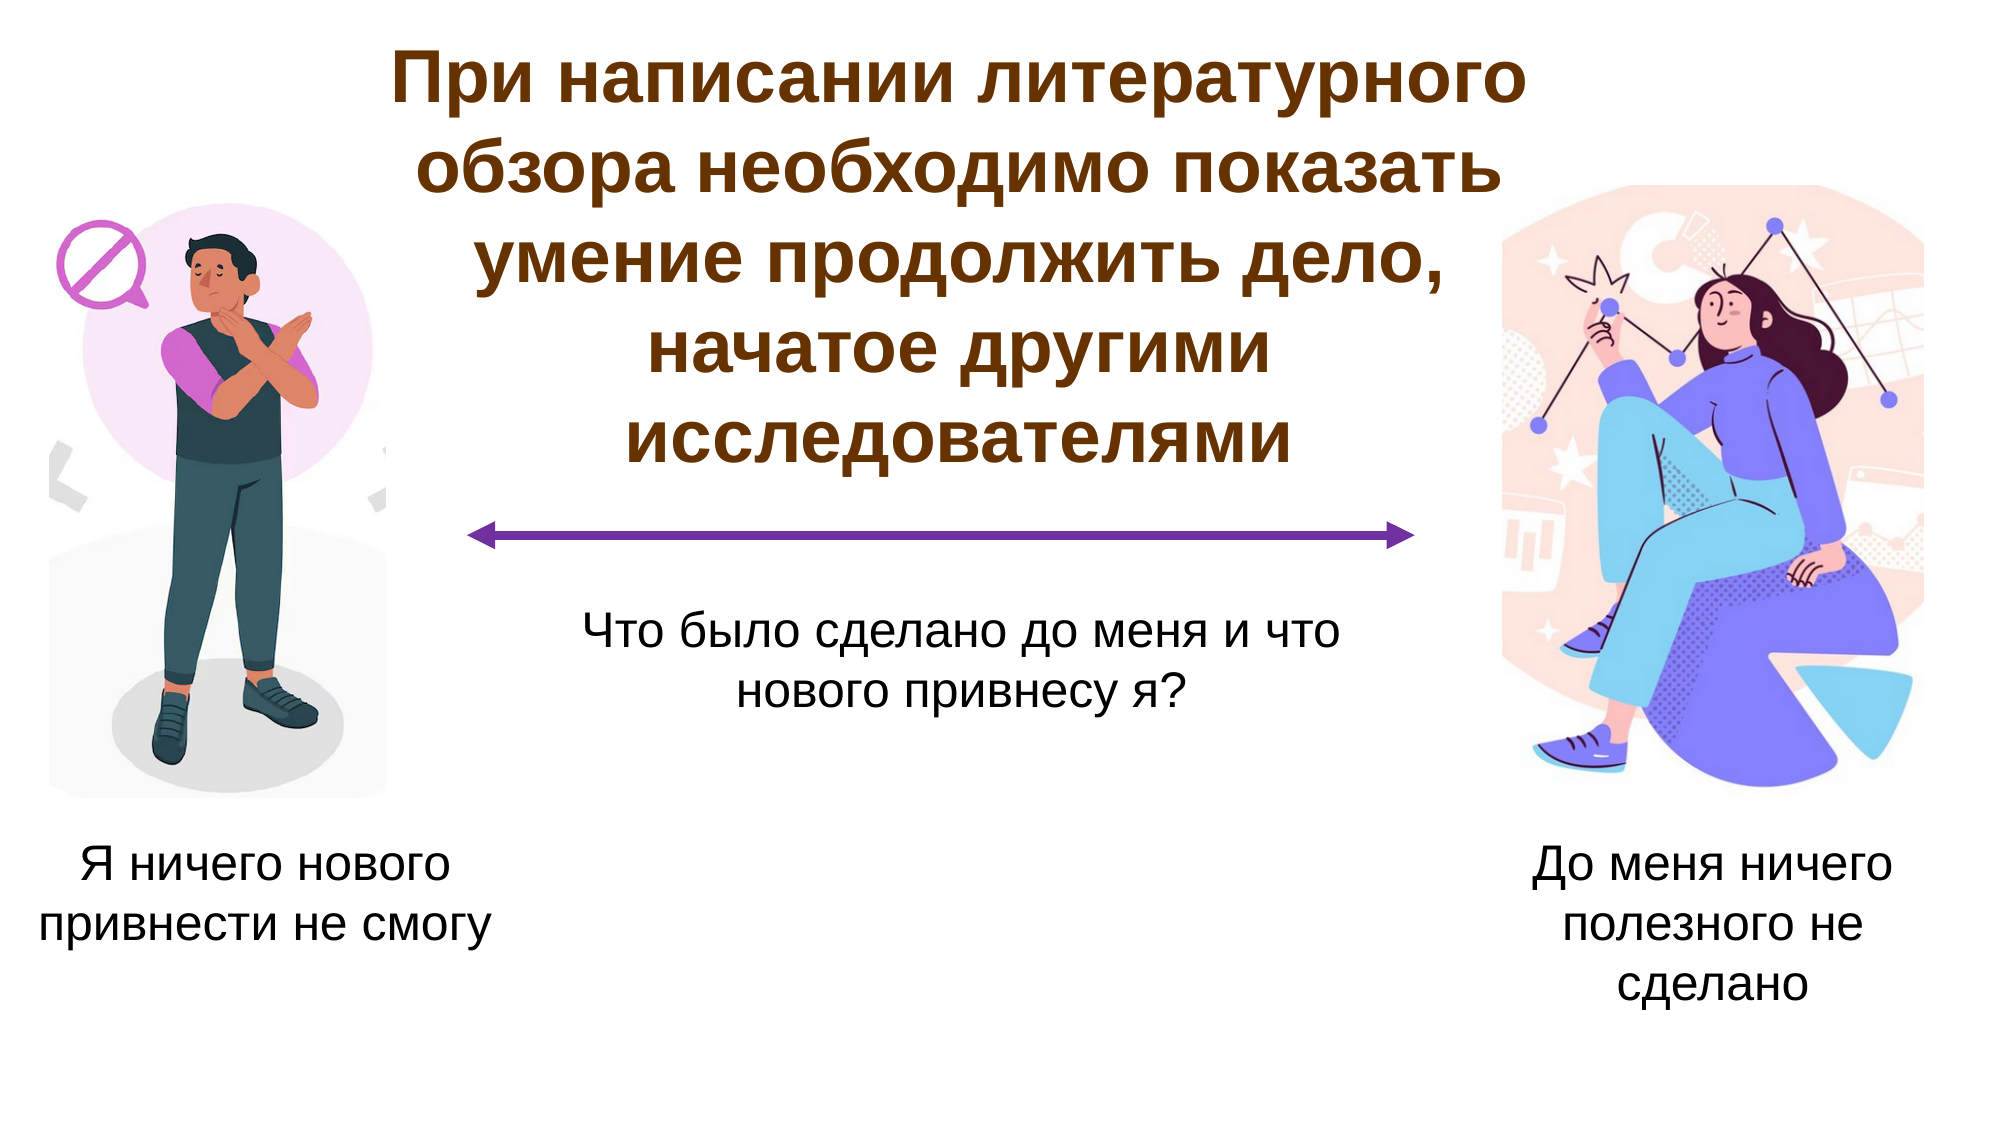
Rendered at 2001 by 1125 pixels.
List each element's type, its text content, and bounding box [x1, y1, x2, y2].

text_box Что было сделано до меня и что нового привнесу я? [565, 589, 1357, 725]
picture [1502, 185, 1924, 798]
picture [49, 185, 386, 798]
text_box При написании литературного обзора необходимо показать умение продолжить дело, начатое другими исследователями [334, 20, 1586, 486]
text_box Я ничего нового привнести не смогу [0, 823, 531, 959]
text_box До меня ничего полезного не сделано [1447, 823, 1979, 1019]
